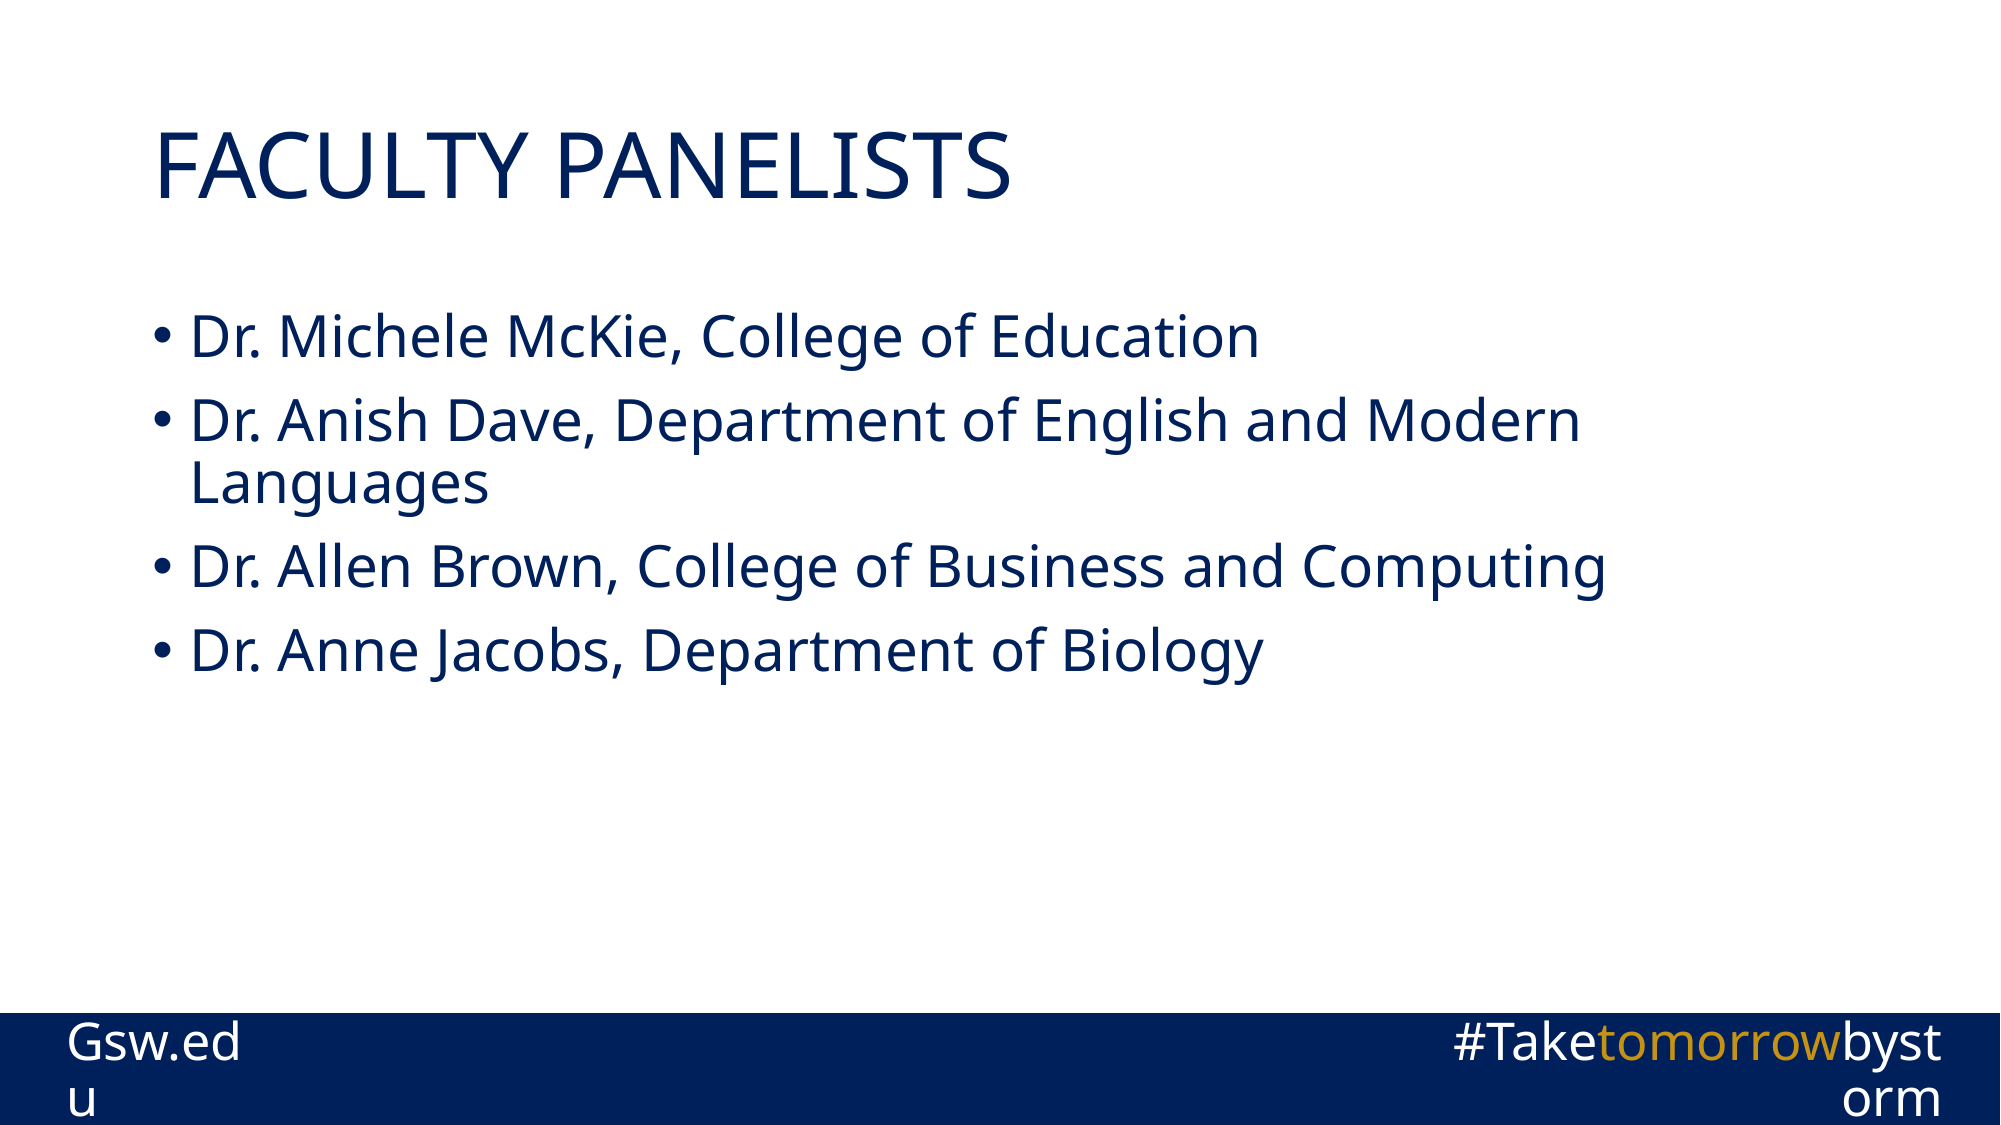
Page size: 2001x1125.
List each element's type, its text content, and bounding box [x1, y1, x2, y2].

title FACULTY PANELISTS [137, 59, 1863, 278]
list Dr. Michele McKie, College of Education Dr. Anish Dave, Department of English and Modern Languages Dr. Allen Brown, College of Business and Computing Dr. Anne Jacobs, Department of Biology [137, 299, 1863, 987]
